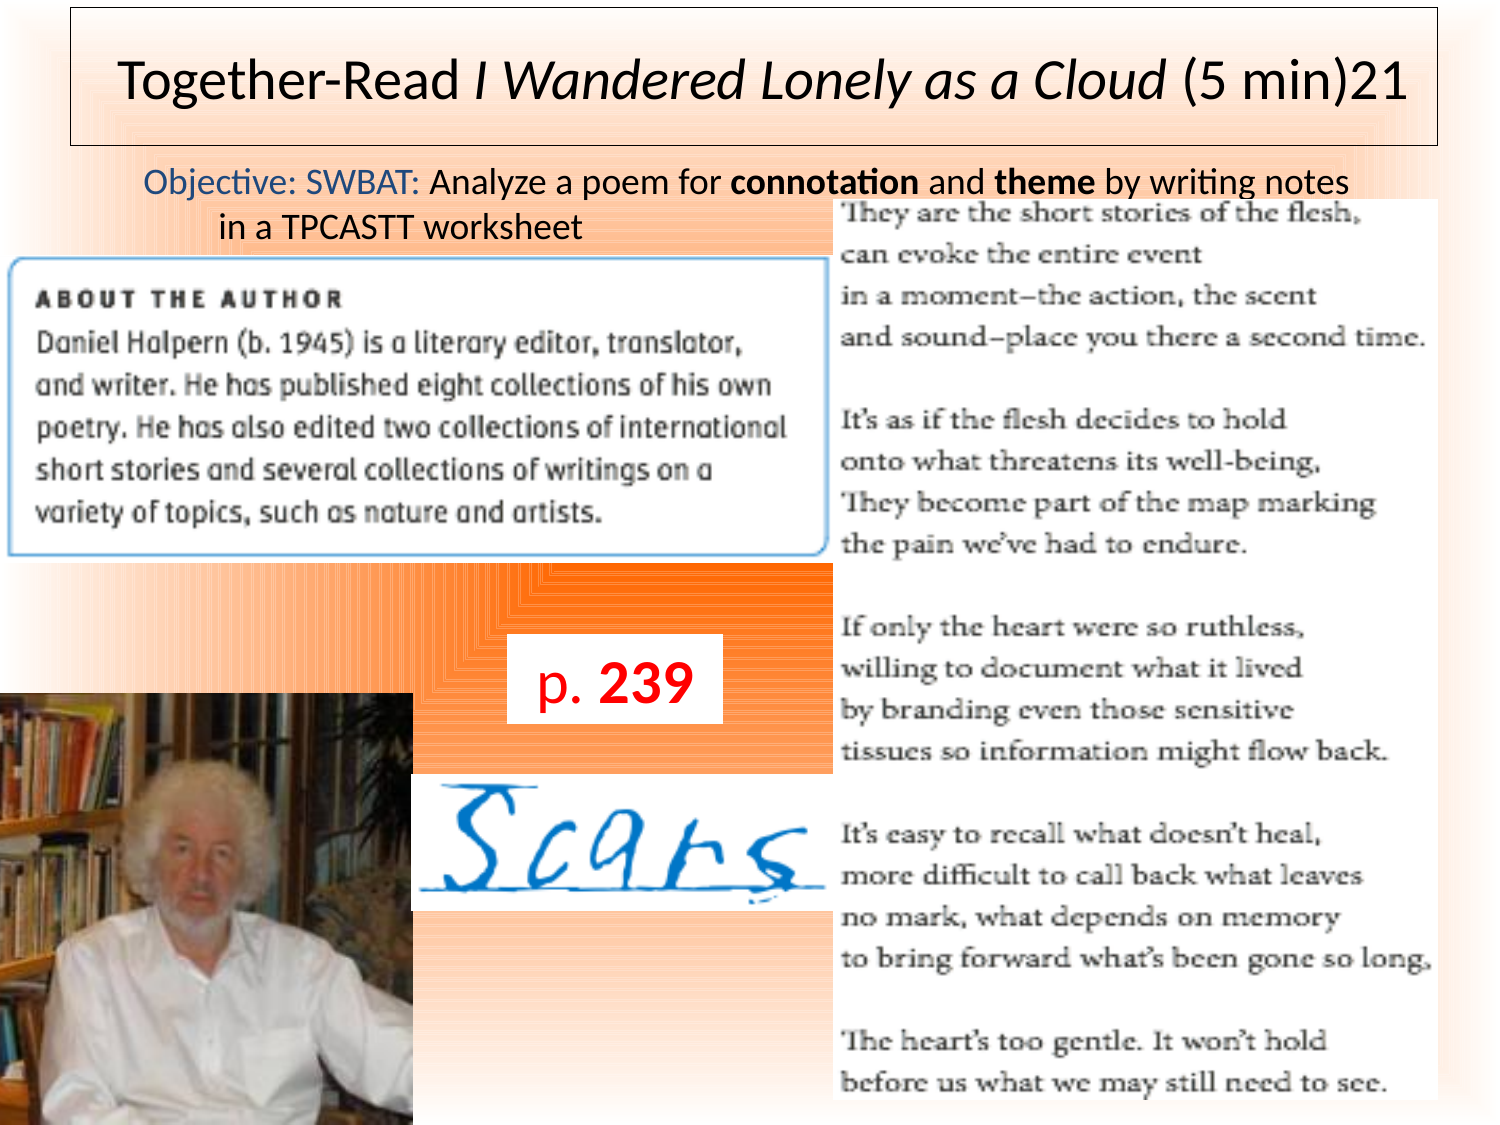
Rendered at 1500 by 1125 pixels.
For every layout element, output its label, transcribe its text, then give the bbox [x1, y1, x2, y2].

picture [0, 199, 1438, 1125]
title Together-Read I Wandered Lonely as a Cloud (5 min)21 [70, 7, 1438, 146]
text_box Objective: SWBAT: Analyze a poem for connotation and theme by writing notes in a TPCASTT worksheet [24, 149, 1367, 254]
text_box p. 239 [507, 634, 723, 724]
